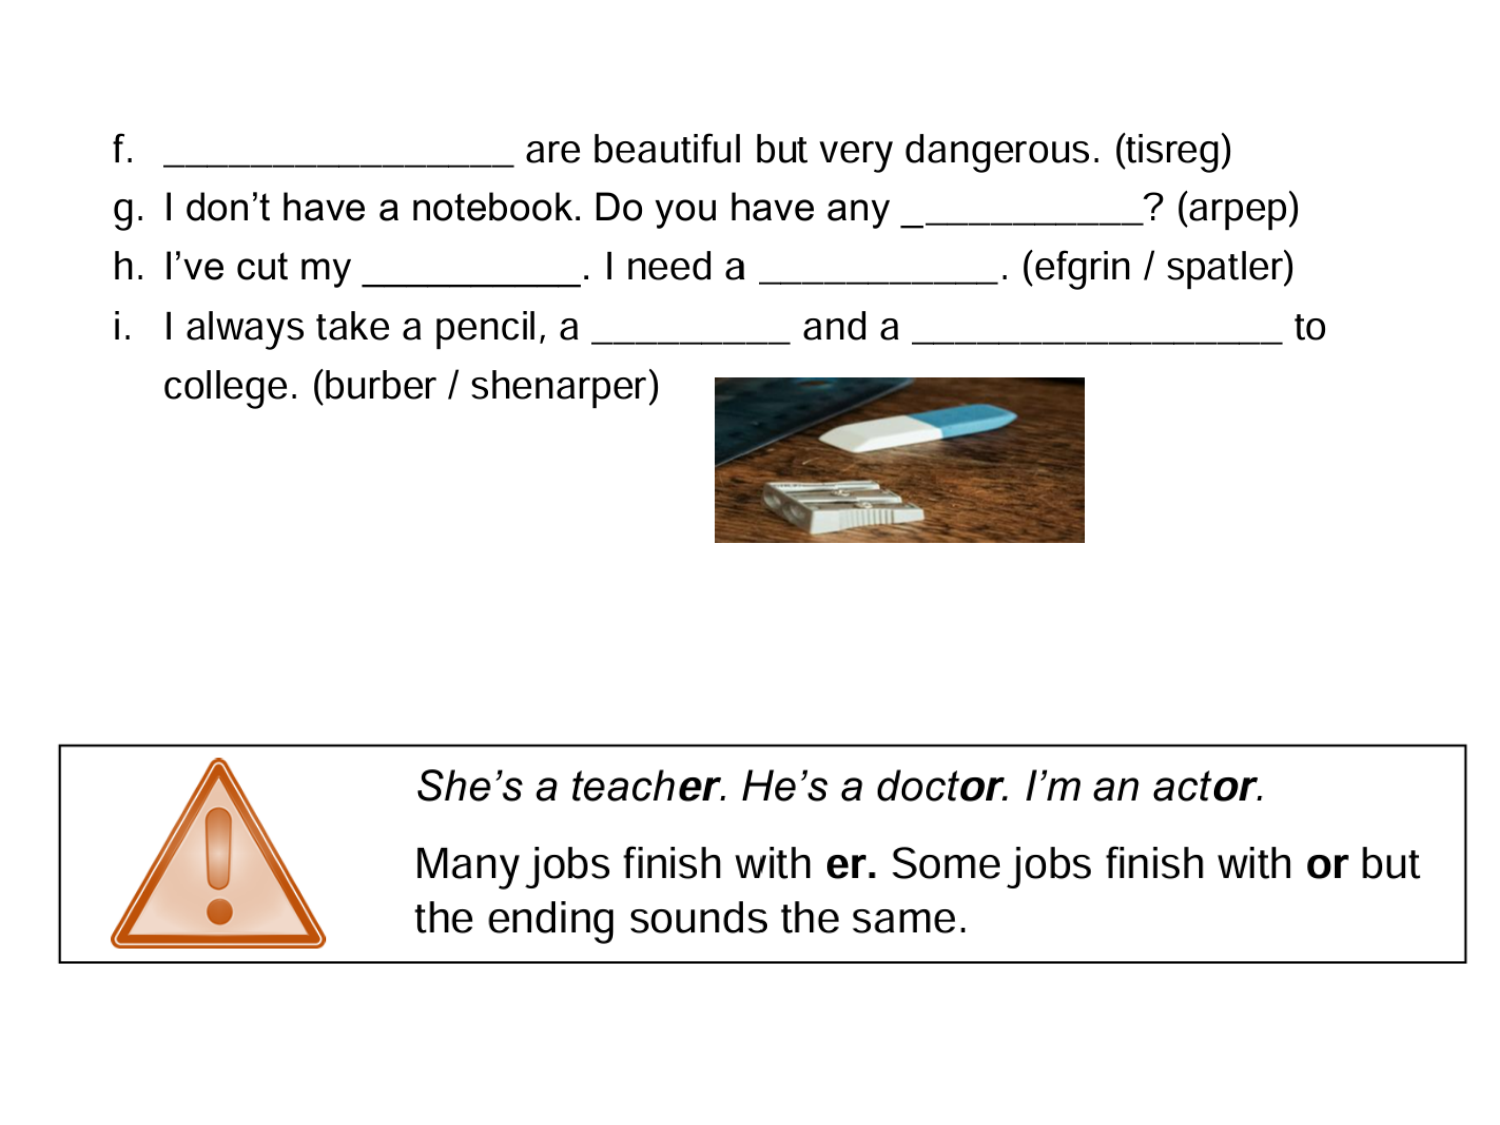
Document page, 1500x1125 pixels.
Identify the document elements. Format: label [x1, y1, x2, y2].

picture [29, 715, 1488, 988]
picture [0, 125, 1478, 563]
